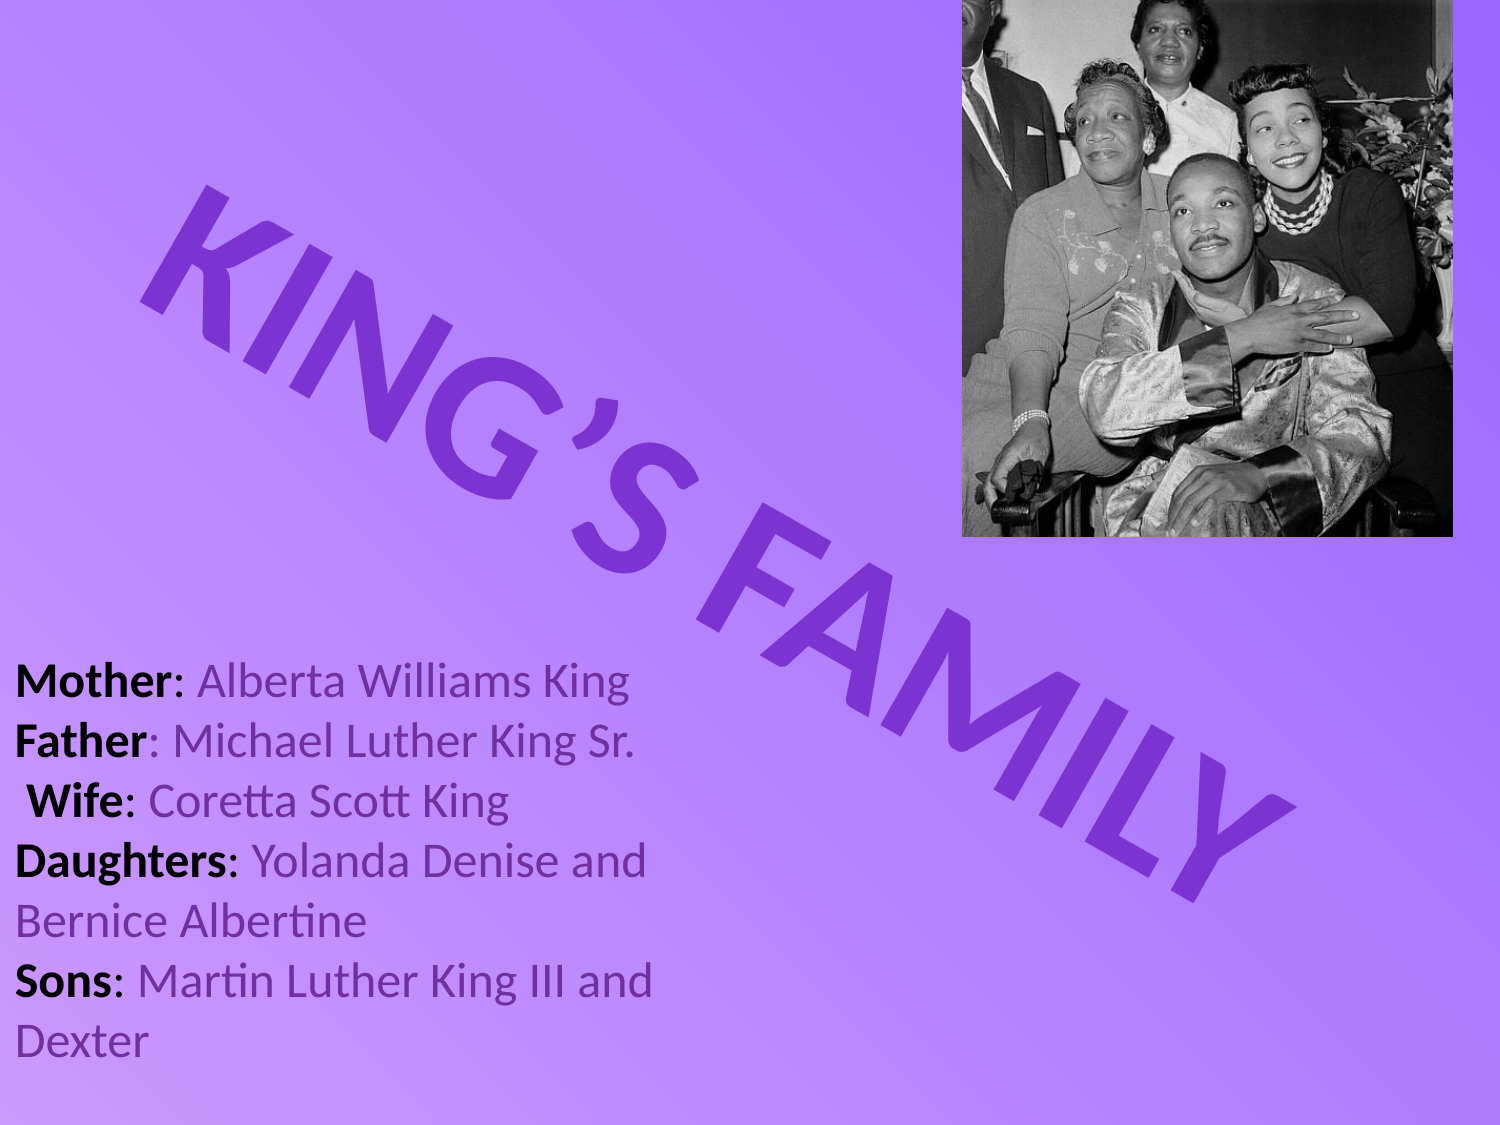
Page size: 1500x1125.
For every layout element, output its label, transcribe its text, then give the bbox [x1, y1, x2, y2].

text_box King’s family [94, 103, 1350, 976]
picture [962, 0, 1453, 538]
text_box Mother: Alberta Williams King Father: Michael Luther King Sr. Wife: Coretta Scott King Daughters: Yolanda Denise and Bernice Albertine Sons: Martin Luther King III and Dexter [0, 640, 750, 1120]
